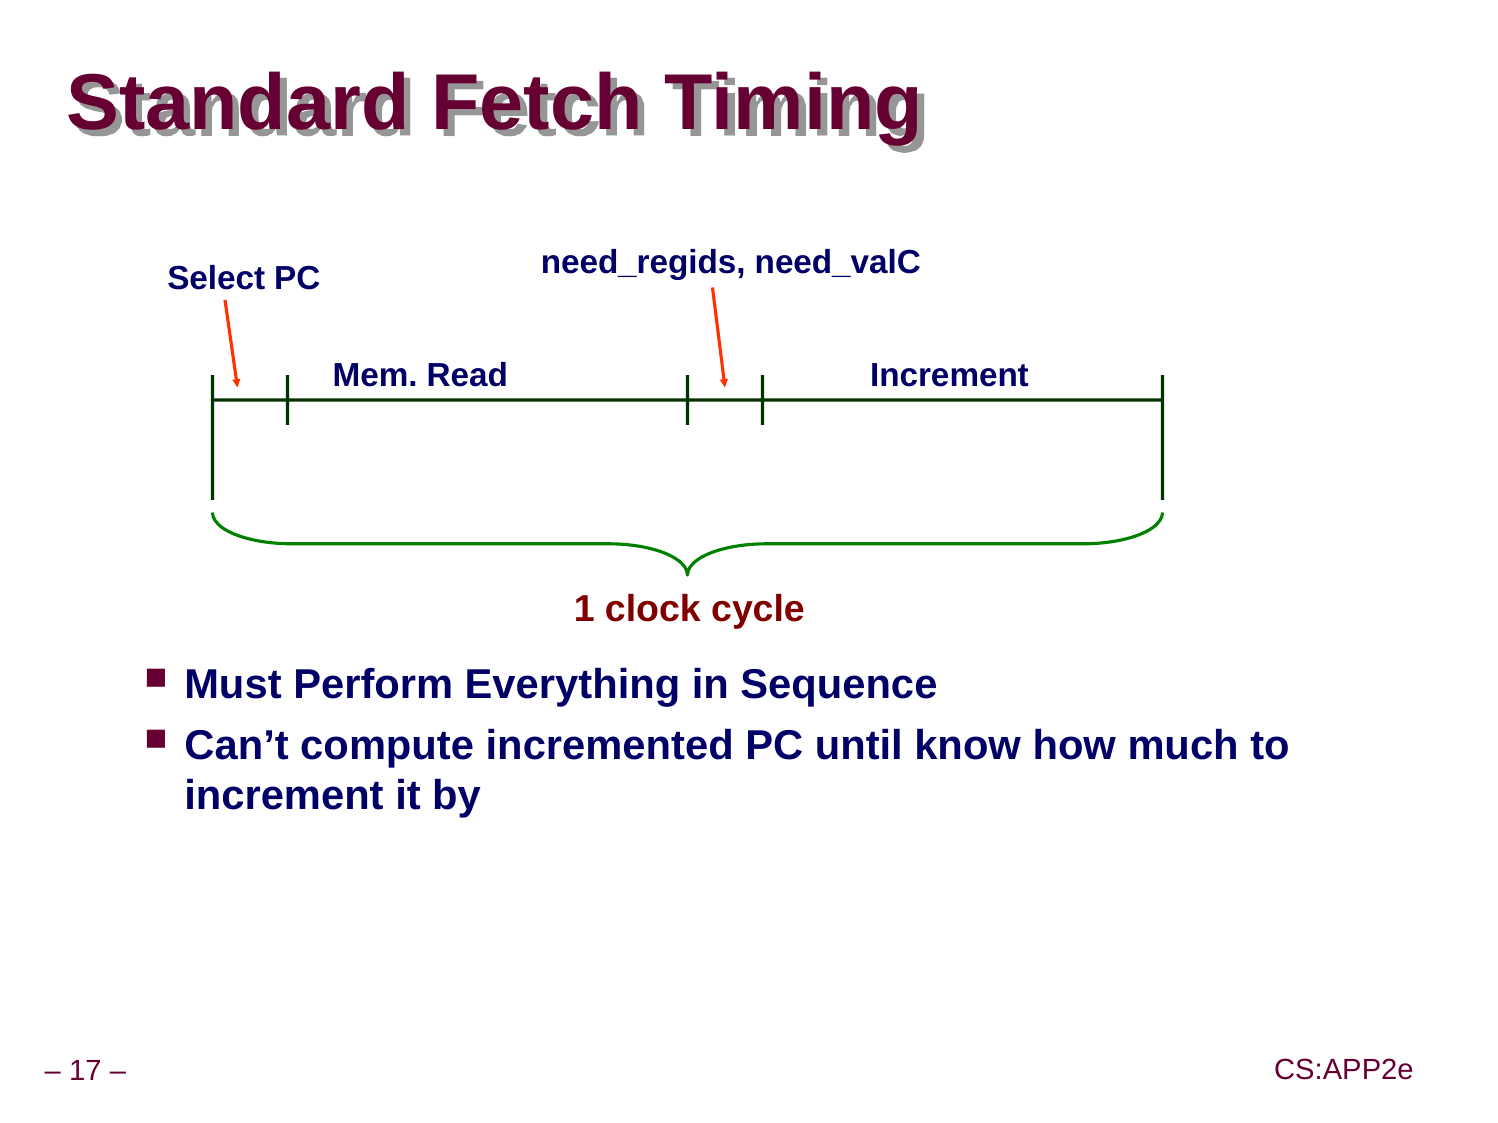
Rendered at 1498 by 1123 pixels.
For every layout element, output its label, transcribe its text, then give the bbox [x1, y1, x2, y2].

text_box [712, 287, 729, 388]
text_box Select PC [159, 253, 329, 305]
text_box 1 clock cycle [566, 581, 813, 637]
title Standard Fetch Timing [66, 40, 1495, 169]
text_box Mem. Read [325, 349, 516, 401]
text_box Increment [862, 349, 1037, 401]
text_box [212, 512, 1163, 576]
text_box [224, 299, 241, 388]
text_box need_regids, need_valC [533, 237, 929, 289]
list Must Perform Everything in Sequence Can’t compute incremented PC until know how much to increment it by [47, 649, 1409, 1056]
